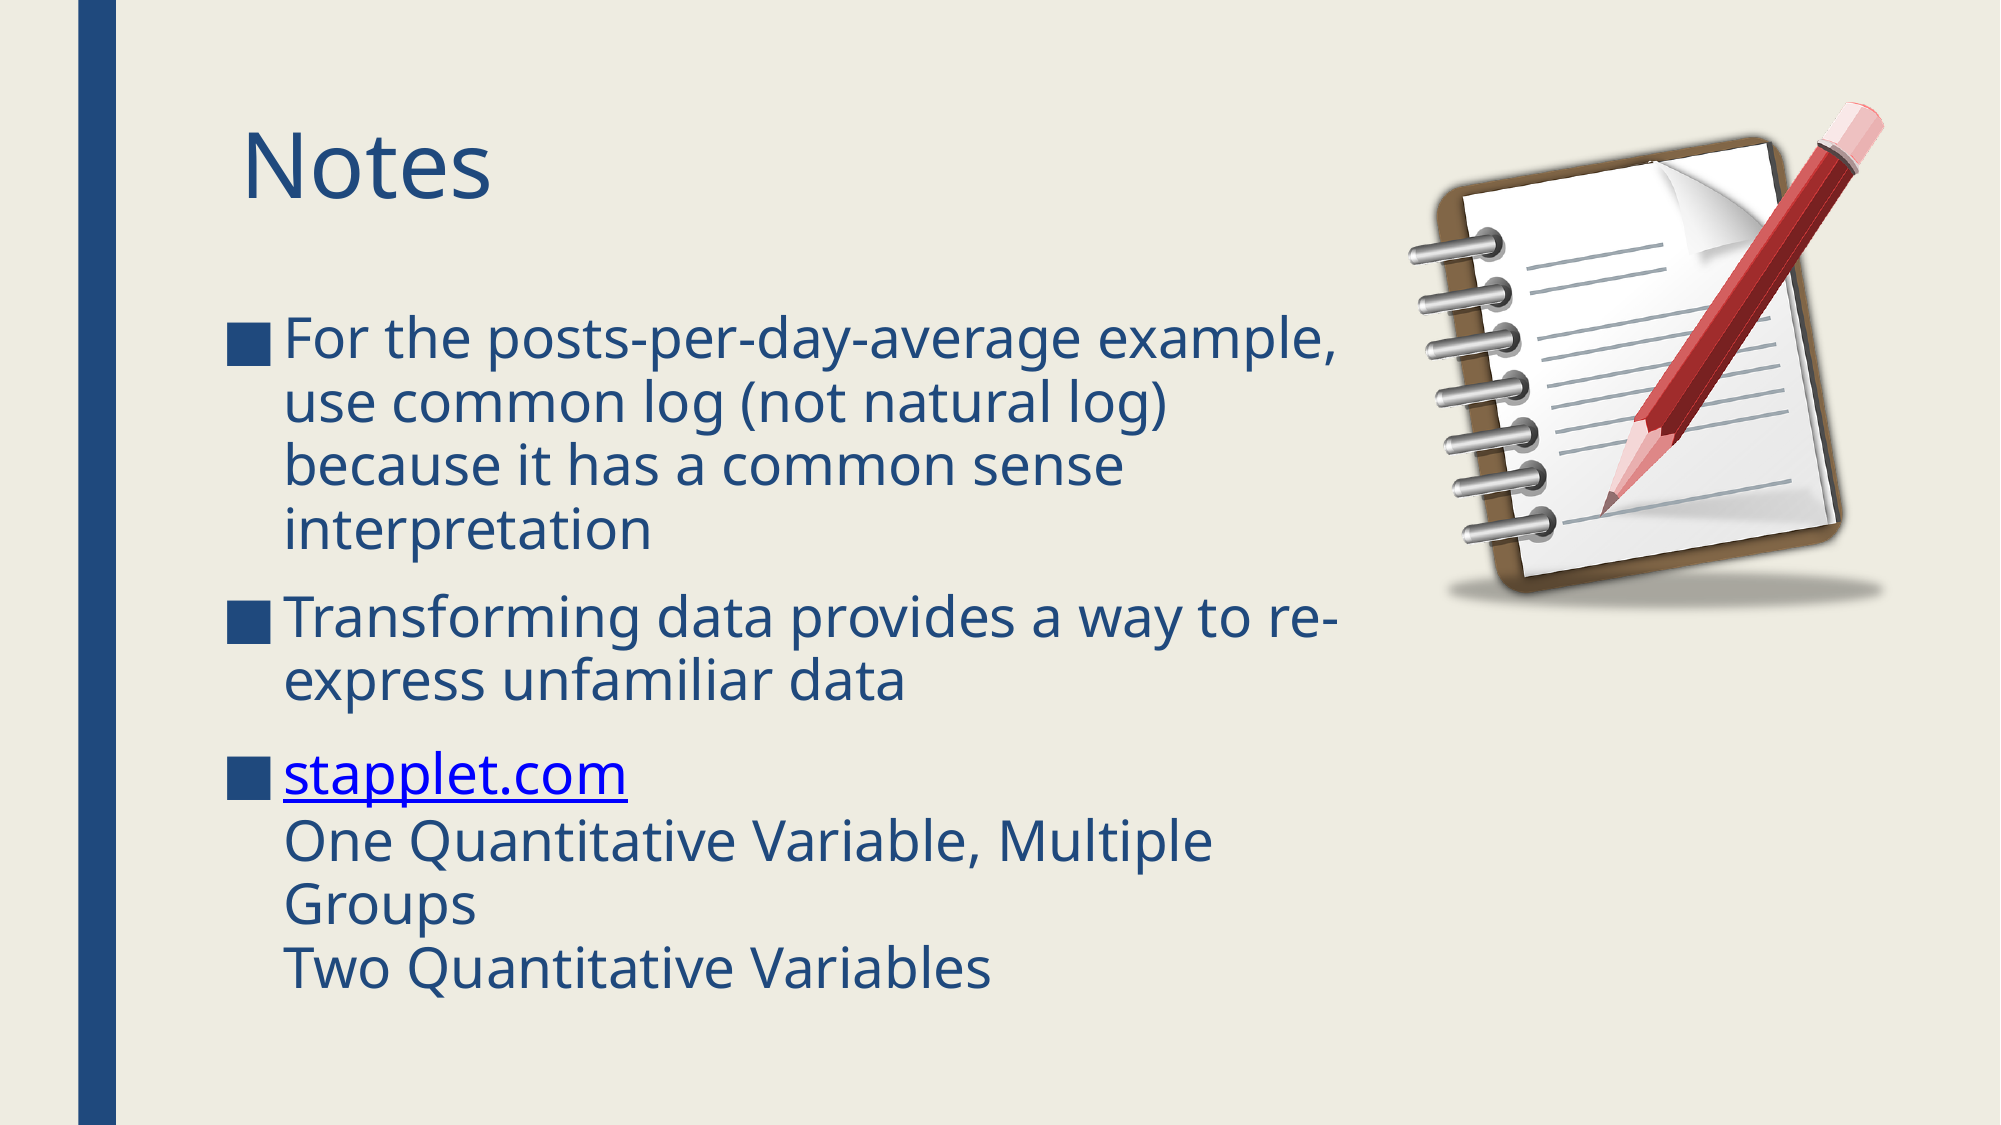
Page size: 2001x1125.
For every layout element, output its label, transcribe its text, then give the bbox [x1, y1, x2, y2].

list For the posts-per-day-average example, use common log (not natural log) because it has a common sense interpretation Transforming data provides a way to re-express unfamiliar data stapplet.com One Quantitative Variable, Multiple Groups Two Quantitative Variables [206, 299, 1358, 1014]
picture [1408, 102, 1894, 619]
title Notes [225, 112, 1408, 357]
